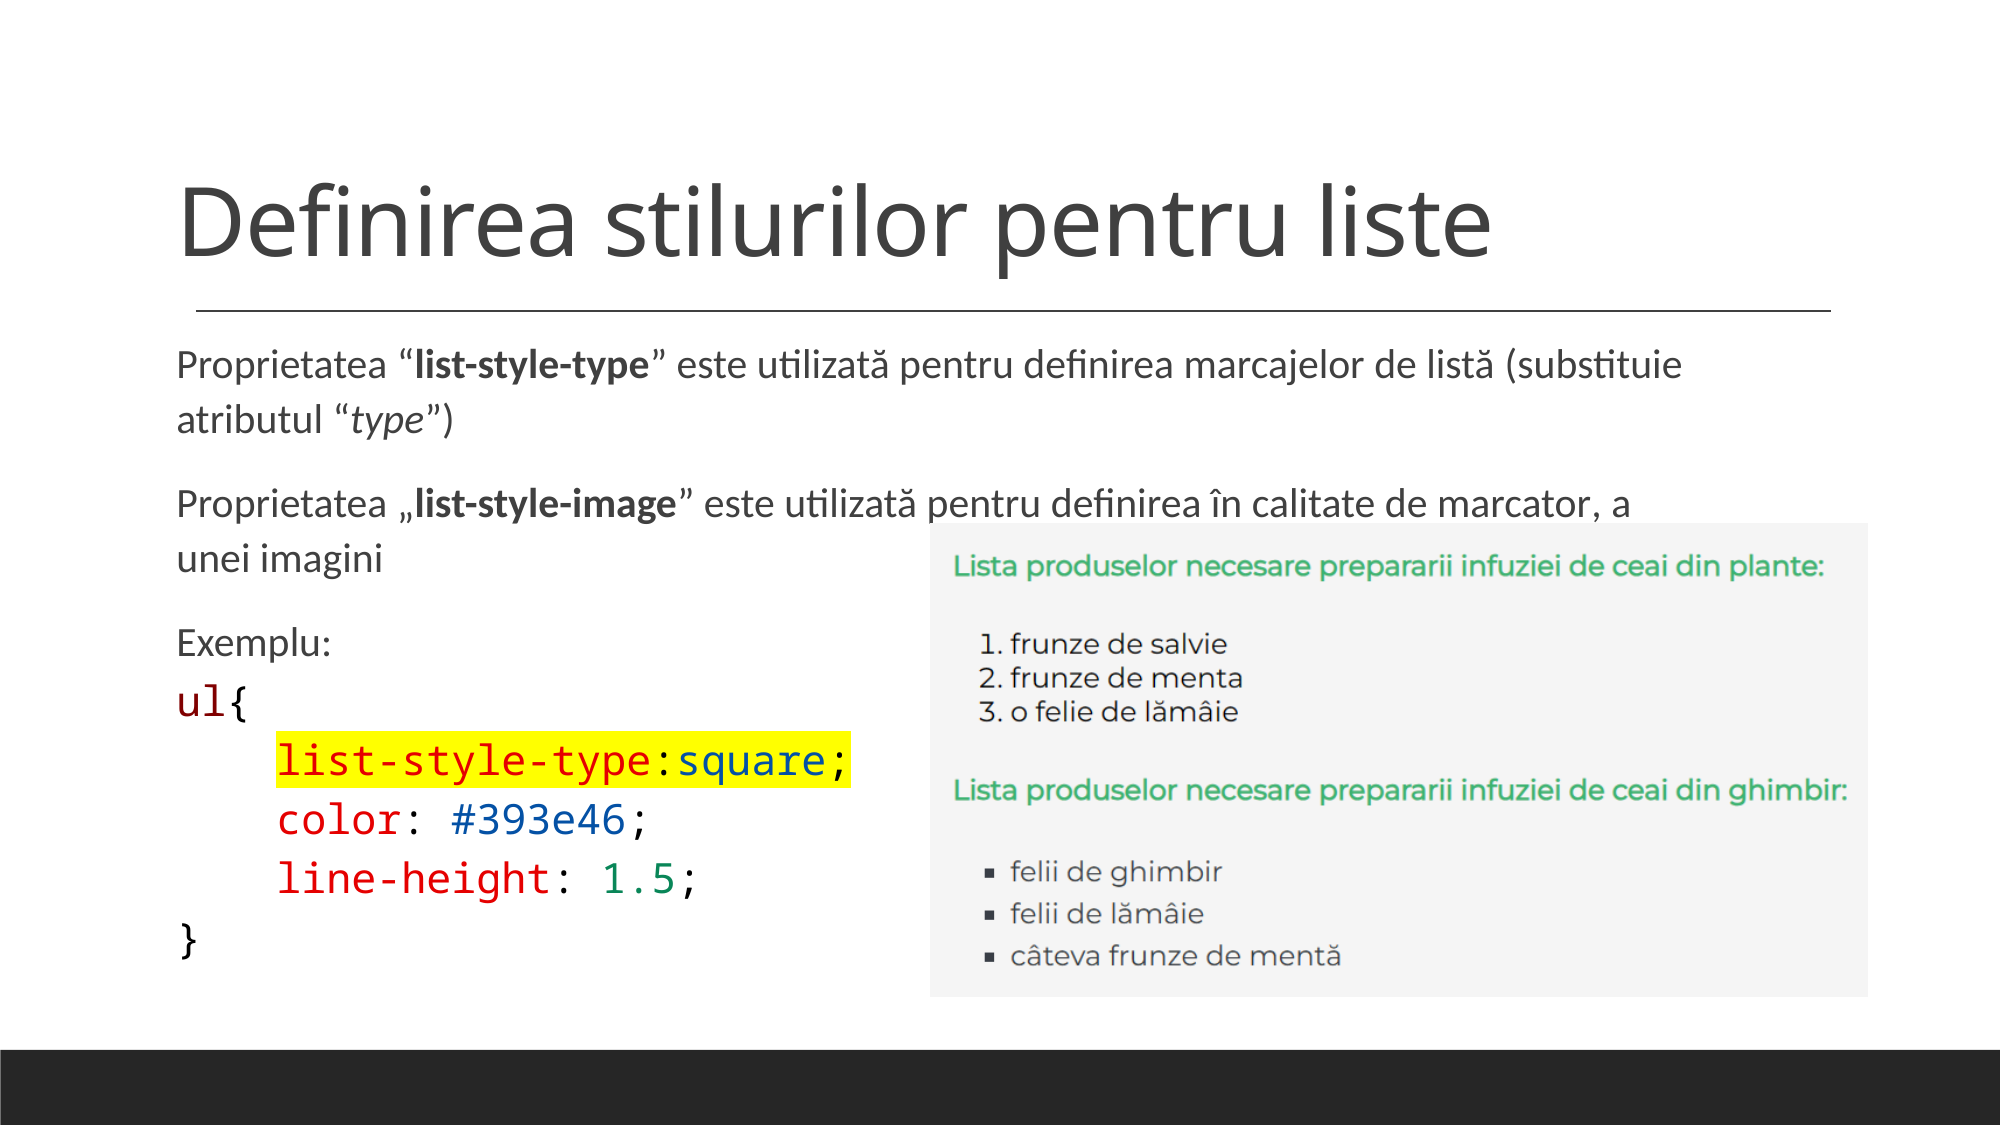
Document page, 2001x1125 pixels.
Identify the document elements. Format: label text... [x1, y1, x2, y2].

title Definirea stilurilor pentru liste [161, 47, 1830, 285]
list Proprietatea “list-style-type” este utilizată pentru definirea marcajelor de listă (substituie atributul “type”) Proprietatea „list-style-image” este utilizată pentru definirea în calitate de marcator, a unei imagini Exemplu: ul{ list-style-type:square; color: #393e46; line-height: 1.5; } [161, 324, 1709, 1079]
picture [930, 522, 1869, 998]
